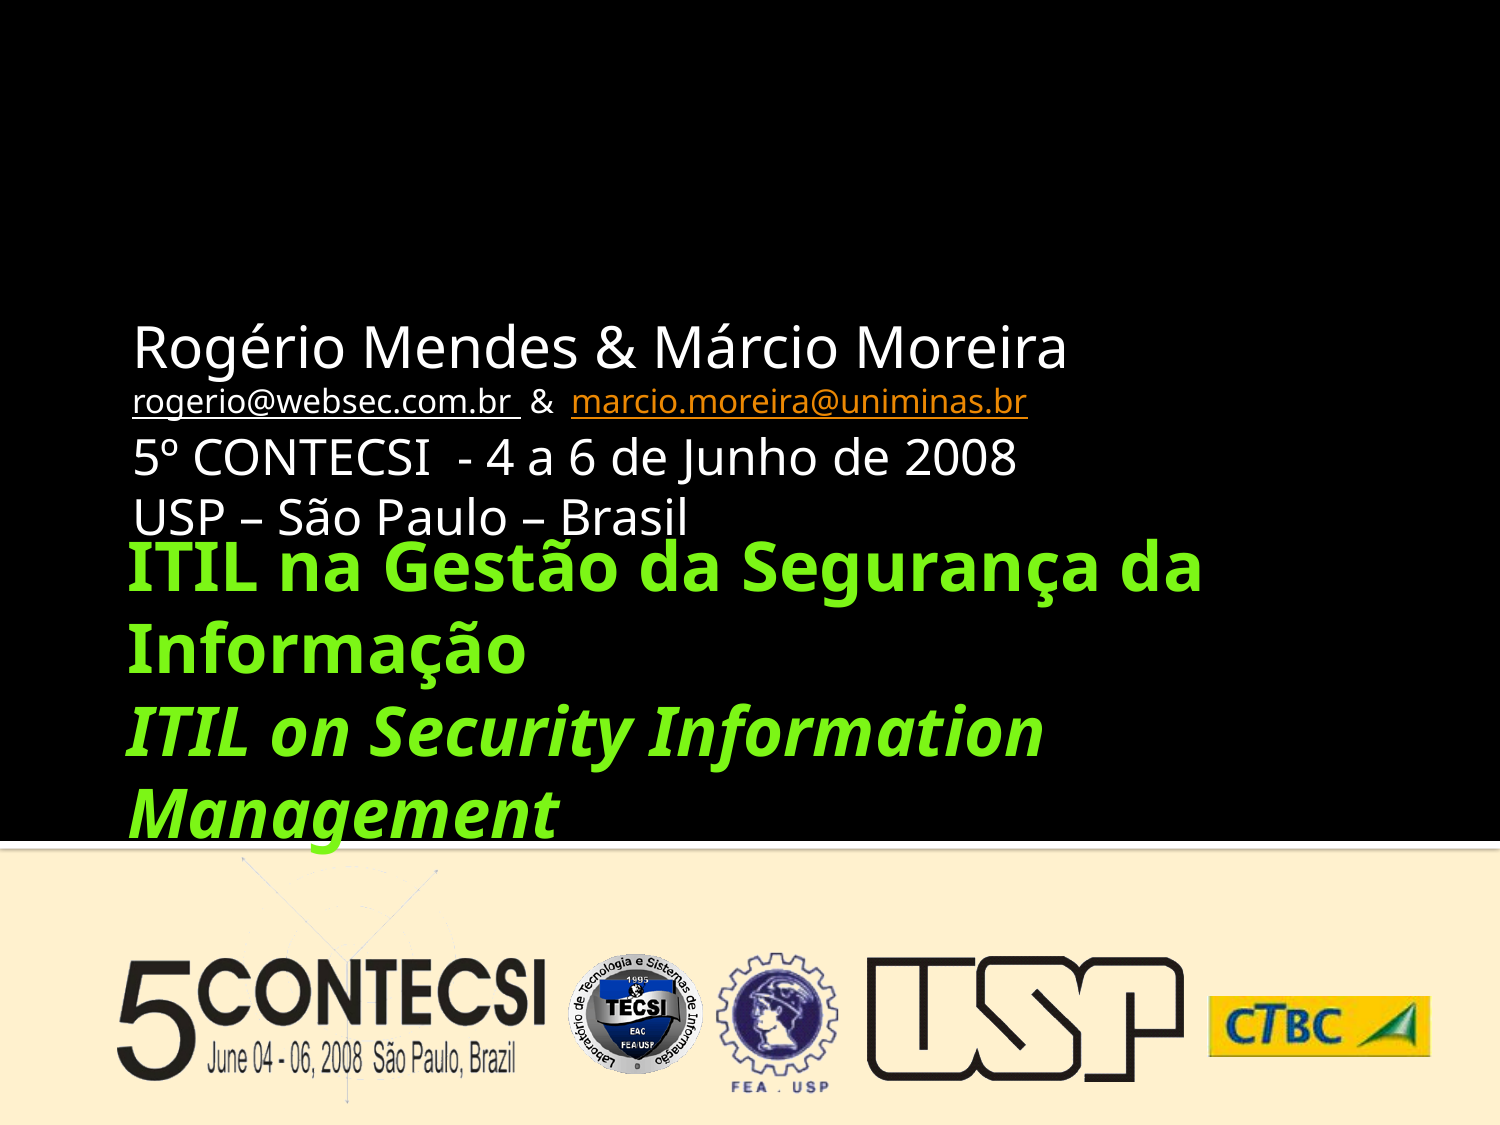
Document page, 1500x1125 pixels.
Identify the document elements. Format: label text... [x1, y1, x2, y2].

title ITIL na Gestão da Segurança da Informação ITIL on Security Information Management [112, 550, 1438, 825]
picture [867, 956, 1184, 1083]
subtitle Rogério Mendes & Márcio Moreira rogerio@websec.com.br & marcio.moreira@uniminas.br 5º CONTECSI - 4 a 6 de Junho de 2008 USP – São Paulo – Brasil [112, 281, 1438, 546]
picture [567, 945, 856, 1102]
picture [117, 855, 561, 1114]
picture [1206, 995, 1432, 1057]
